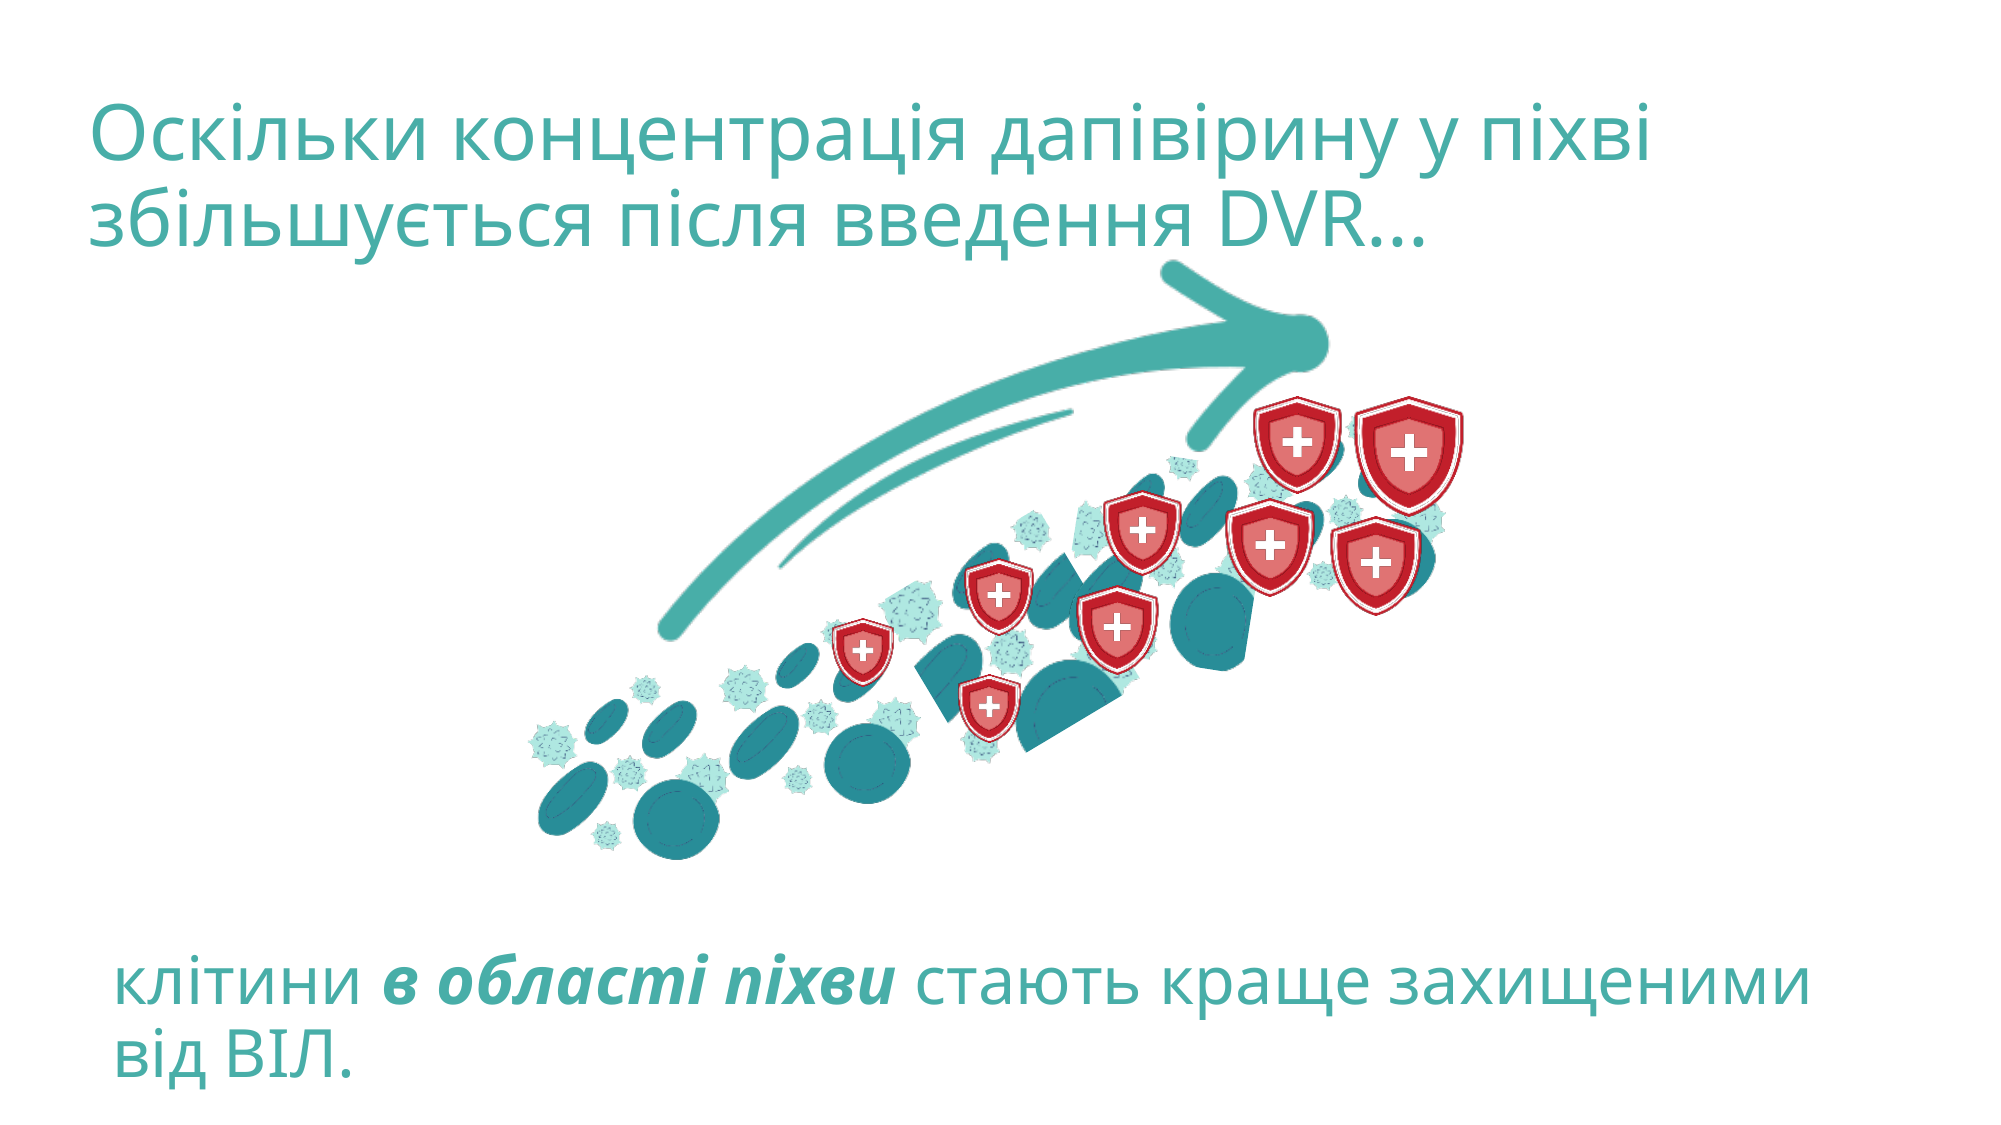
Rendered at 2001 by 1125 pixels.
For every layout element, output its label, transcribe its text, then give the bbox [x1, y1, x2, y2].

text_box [526, 112, 1474, 863]
text_box клітини в області піхви стають краще захищеними від ВІЛ. [112, 945, 1912, 1125]
text_box Оскільки концентрація дапівірину у піхві збільшується після введення DVR... [88, 92, 1888, 264]
